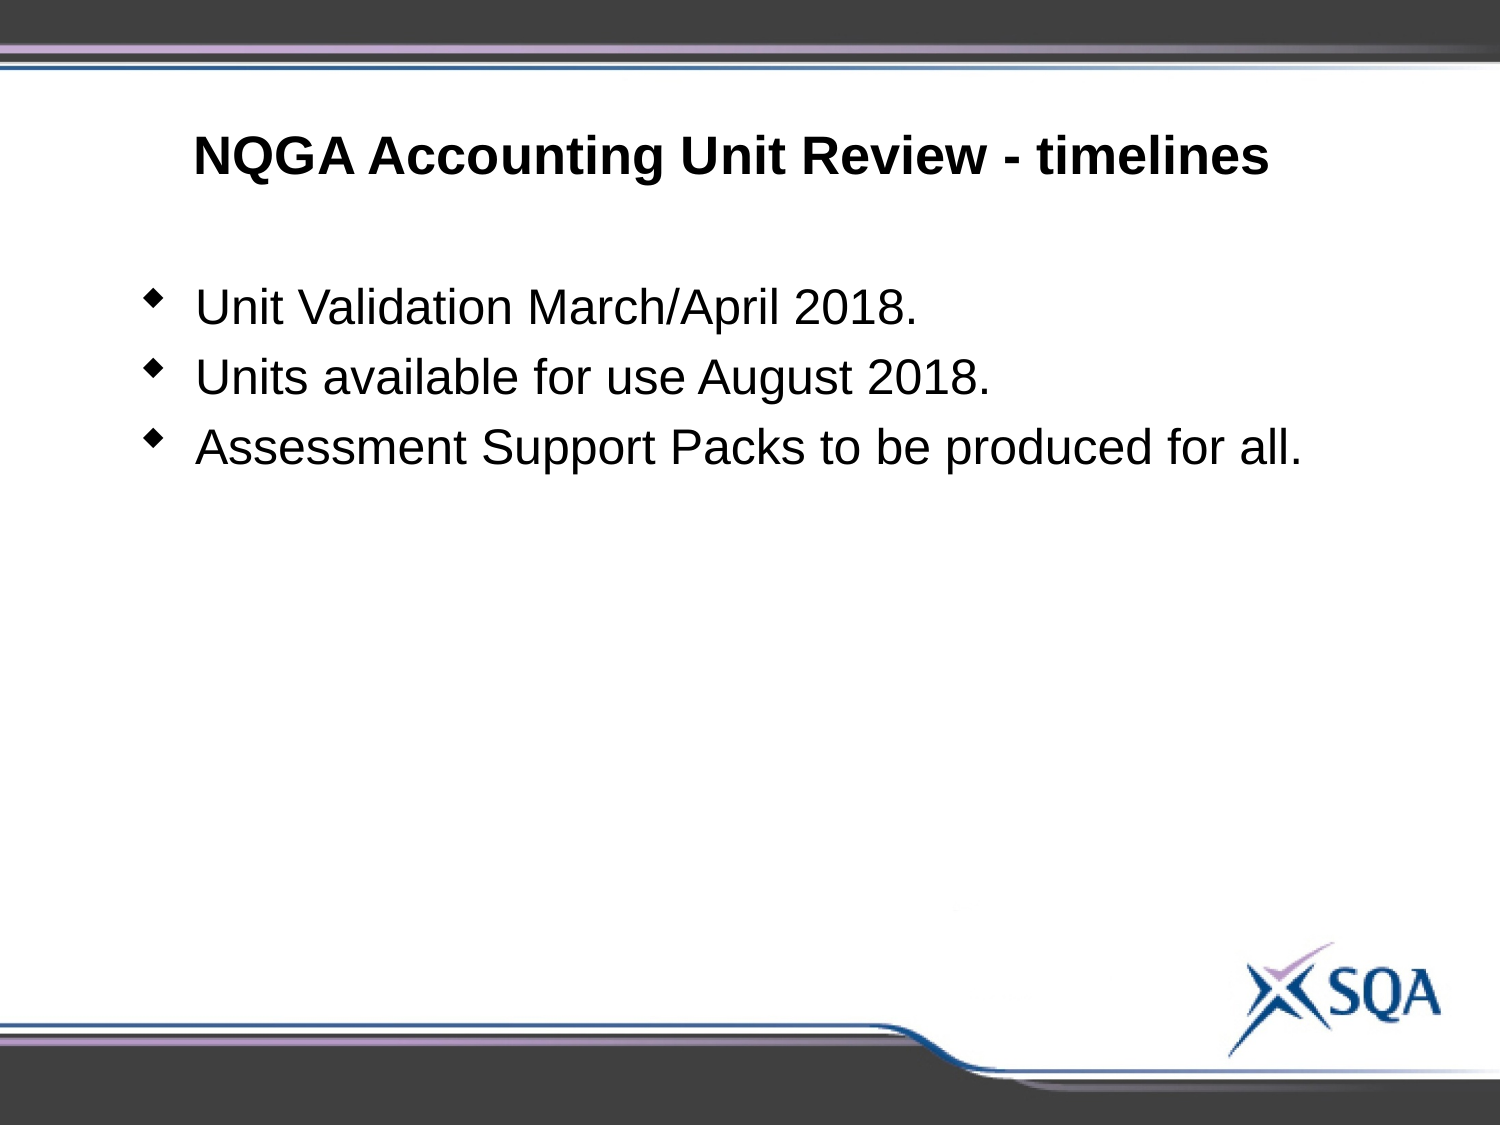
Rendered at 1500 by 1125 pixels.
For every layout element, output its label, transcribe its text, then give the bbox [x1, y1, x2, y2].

picture [0, 0, 1500, 1125]
text_box Unit Validation March/April 2018. Units available for use August 2018. Assessment Support Packs to be produced for all. [123, 267, 1341, 929]
text_box NQGA Accounting Unit Review - timelines [76, 113, 1390, 208]
